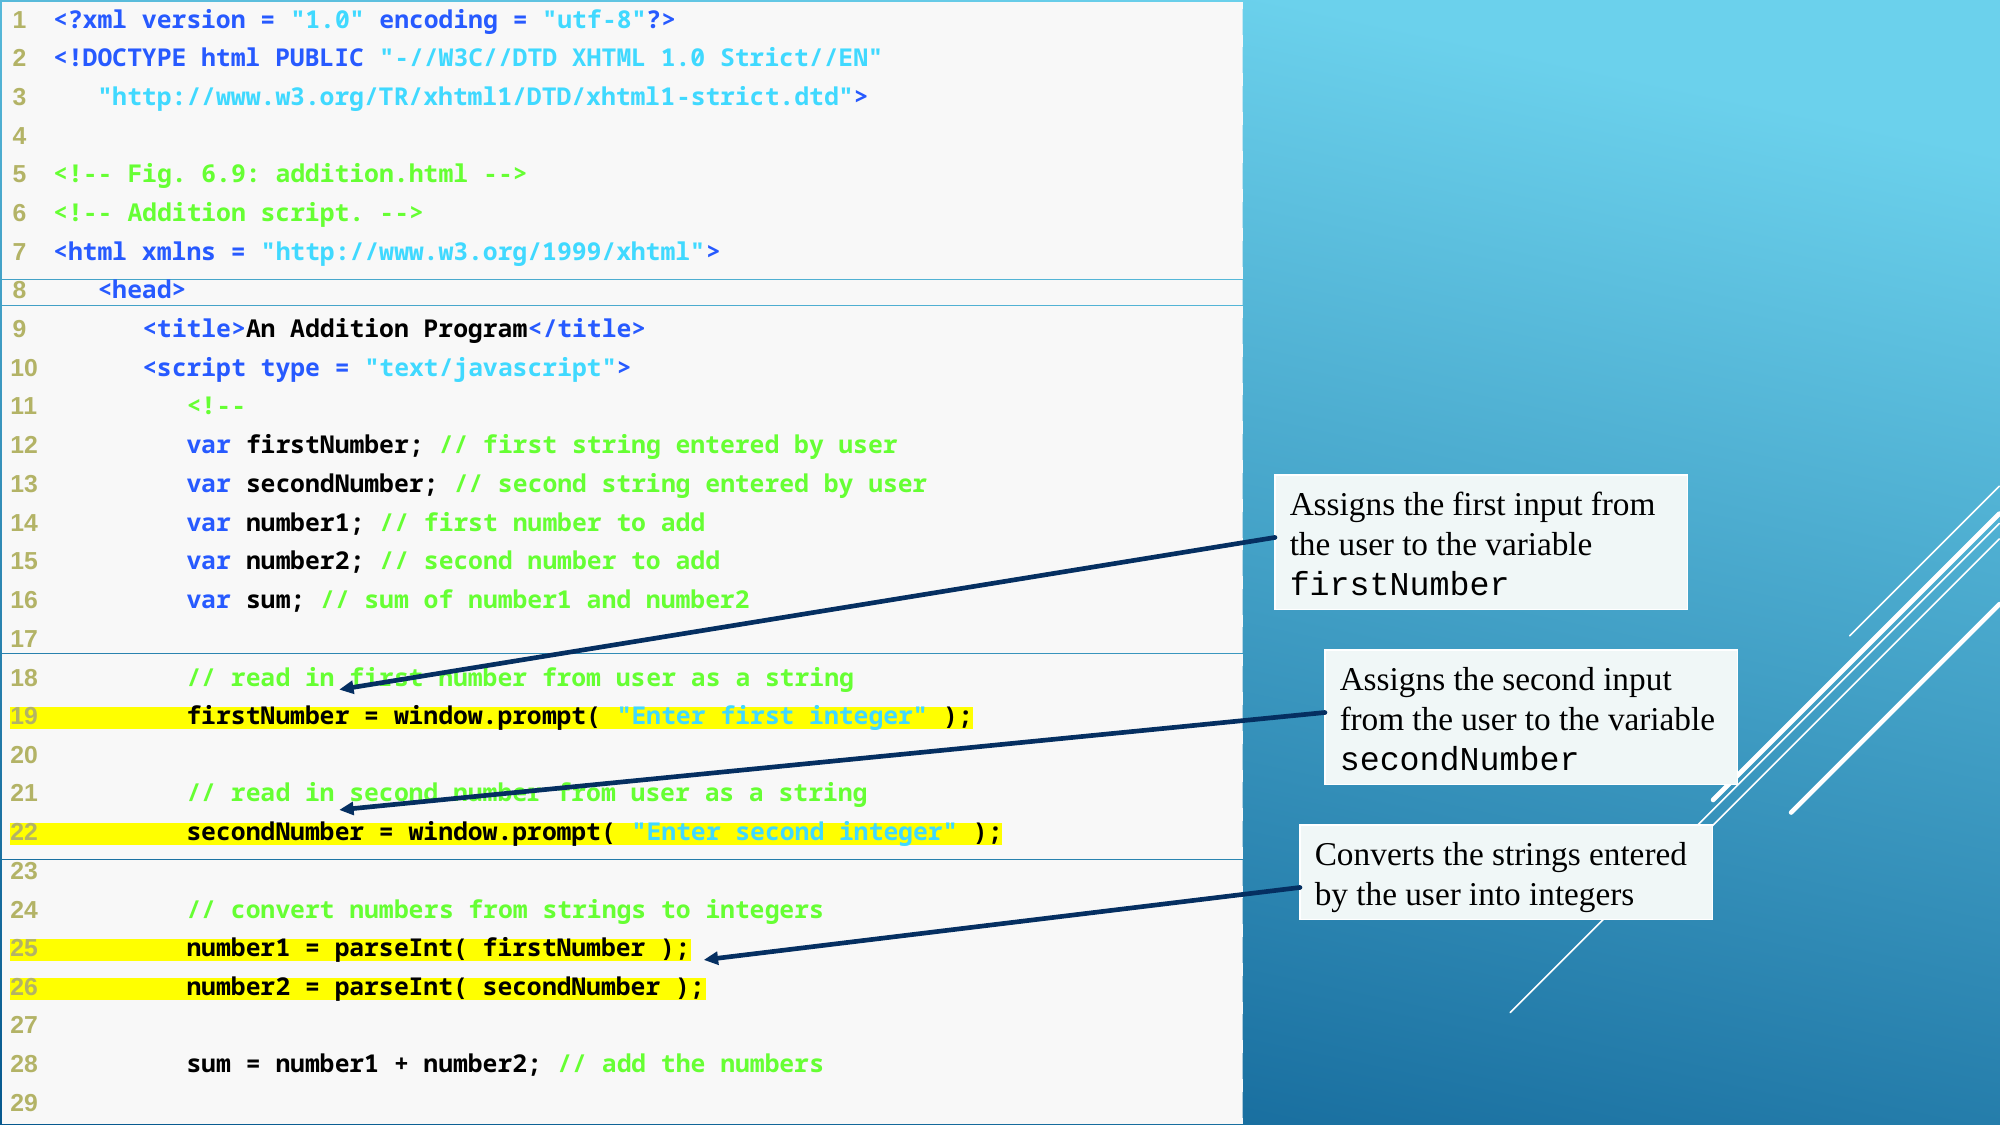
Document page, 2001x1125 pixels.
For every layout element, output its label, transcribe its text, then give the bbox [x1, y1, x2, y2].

text_box Assigns the first input from the user to the variable firstNumber [1324, 474, 1688, 610]
text_box Converts the strings entered by the user into integers [1324, 824, 1713, 920]
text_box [0, 2, 1324, 1125]
text_box Assigns the second input from the user to the variable secondNumber [1325, 649, 1738, 785]
